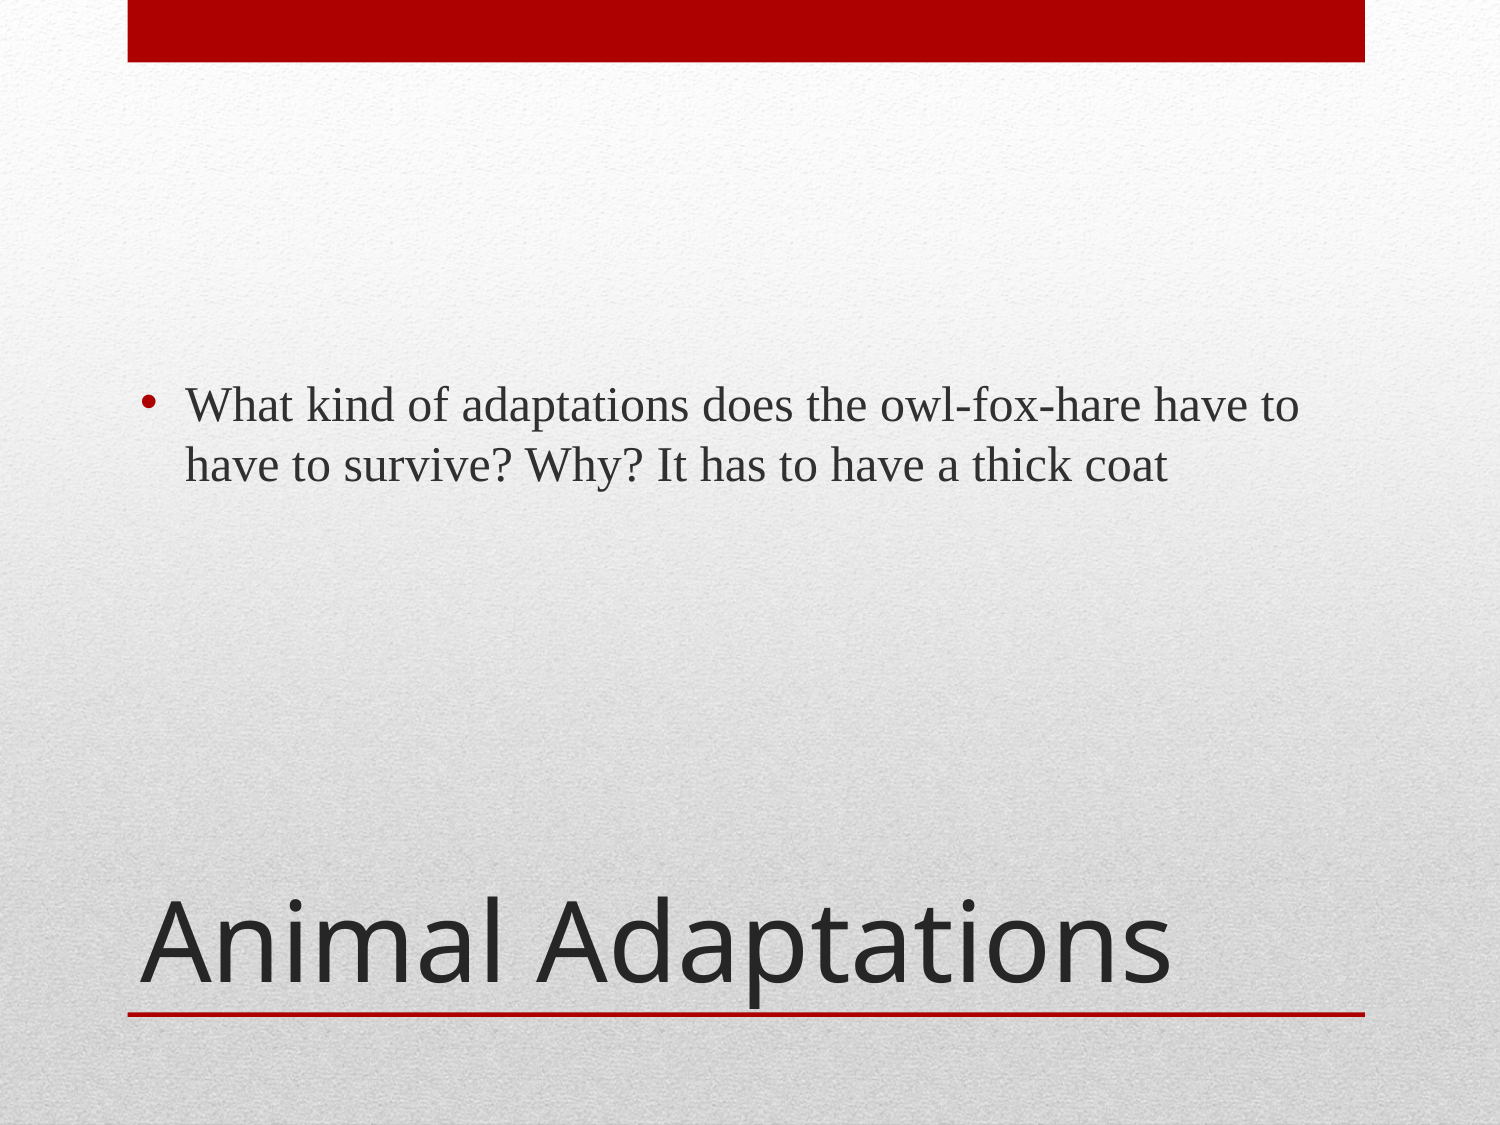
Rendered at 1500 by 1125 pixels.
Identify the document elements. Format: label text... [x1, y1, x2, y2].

list What kind of adaptations does the owl-fox-hare have to have to survive? Why? It has to have a thick coat [125, 112, 1363, 750]
title Animal Adaptations [125, 750, 1238, 1013]
